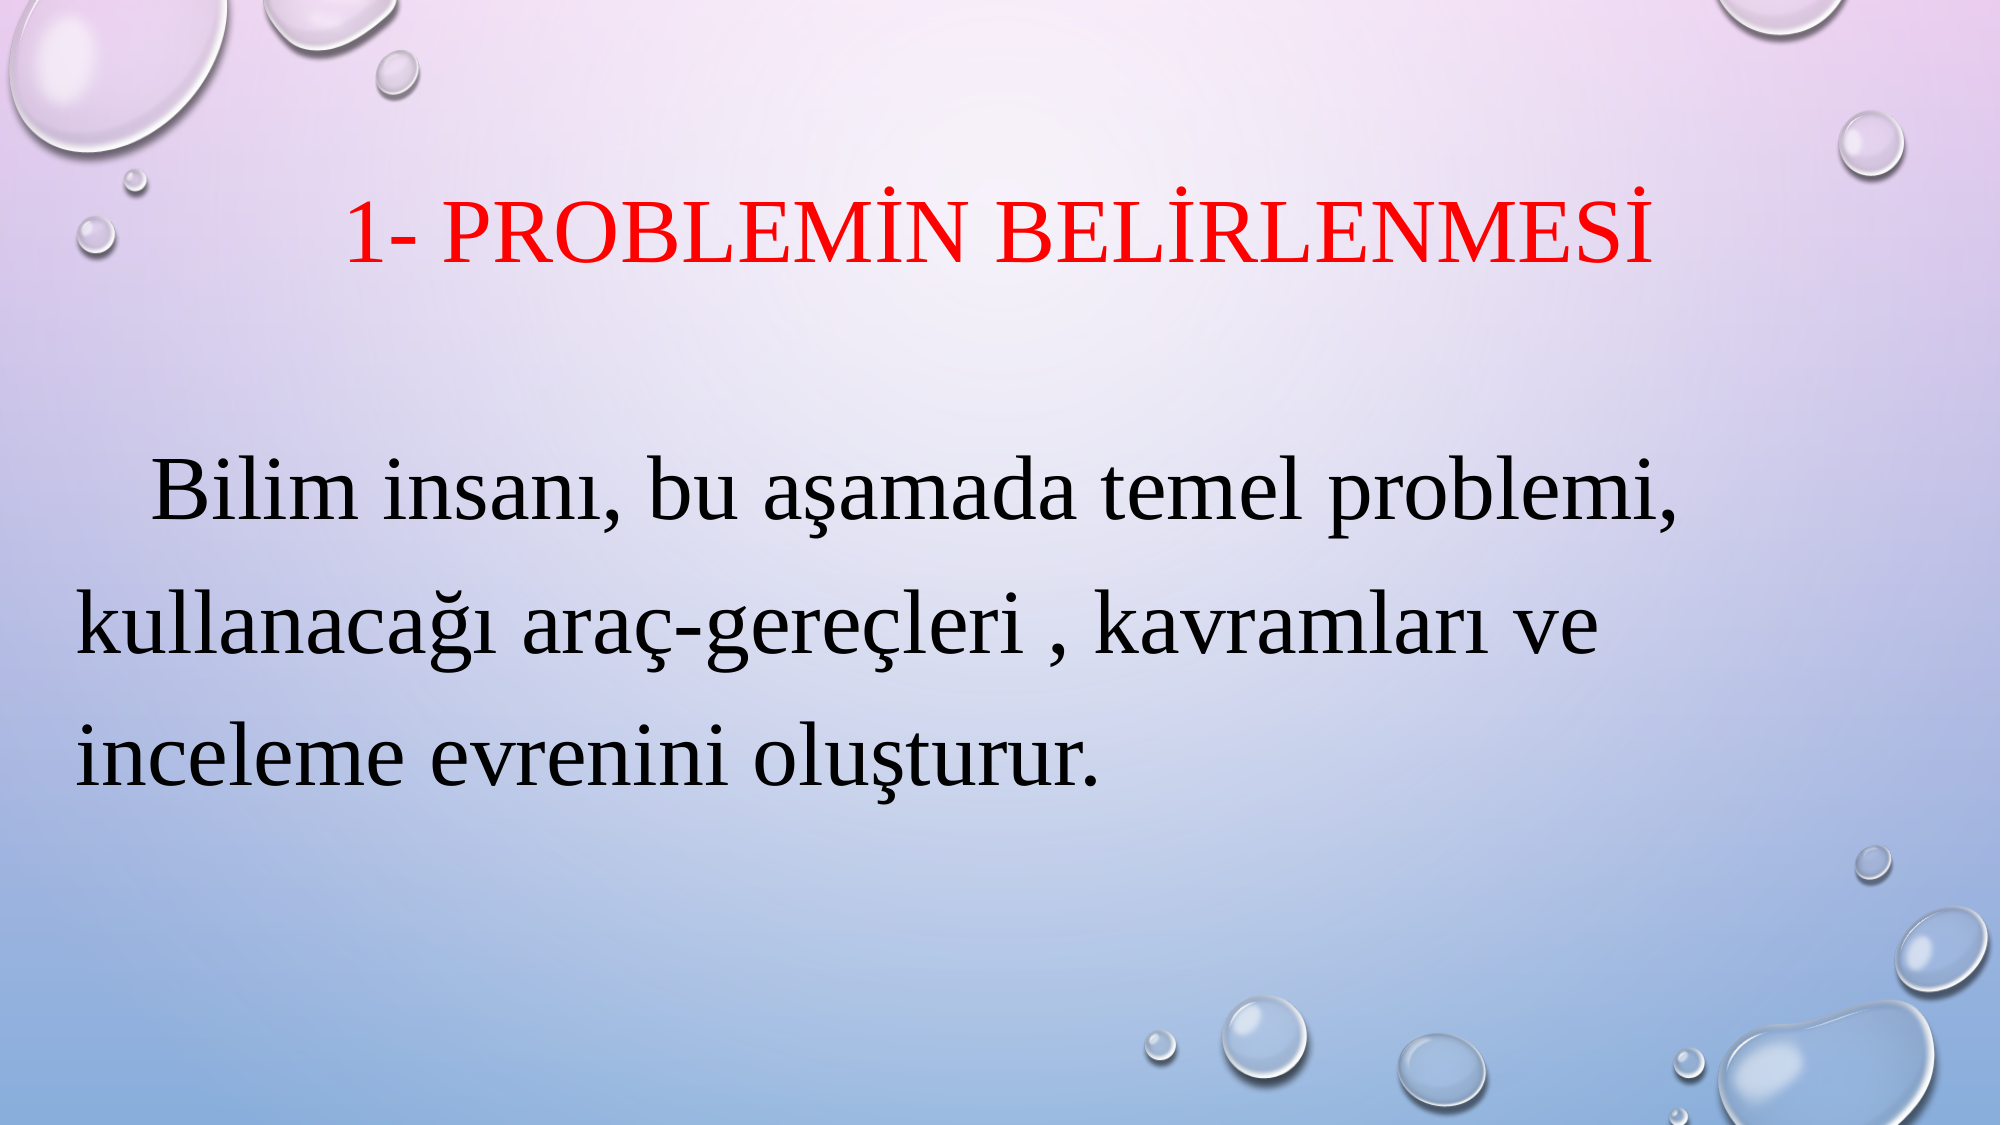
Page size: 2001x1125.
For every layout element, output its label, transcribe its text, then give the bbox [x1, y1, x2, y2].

title 1- problemin belirlenmesi [149, 101, 1851, 364]
list Bilim insanı, bu aşamada temel problemi, kullanacağı araç-gereçleri , kavramları ve inceleme evrenini oluşturur. [60, 388, 1920, 950]
picture [0, 0, 2000, 1125]
